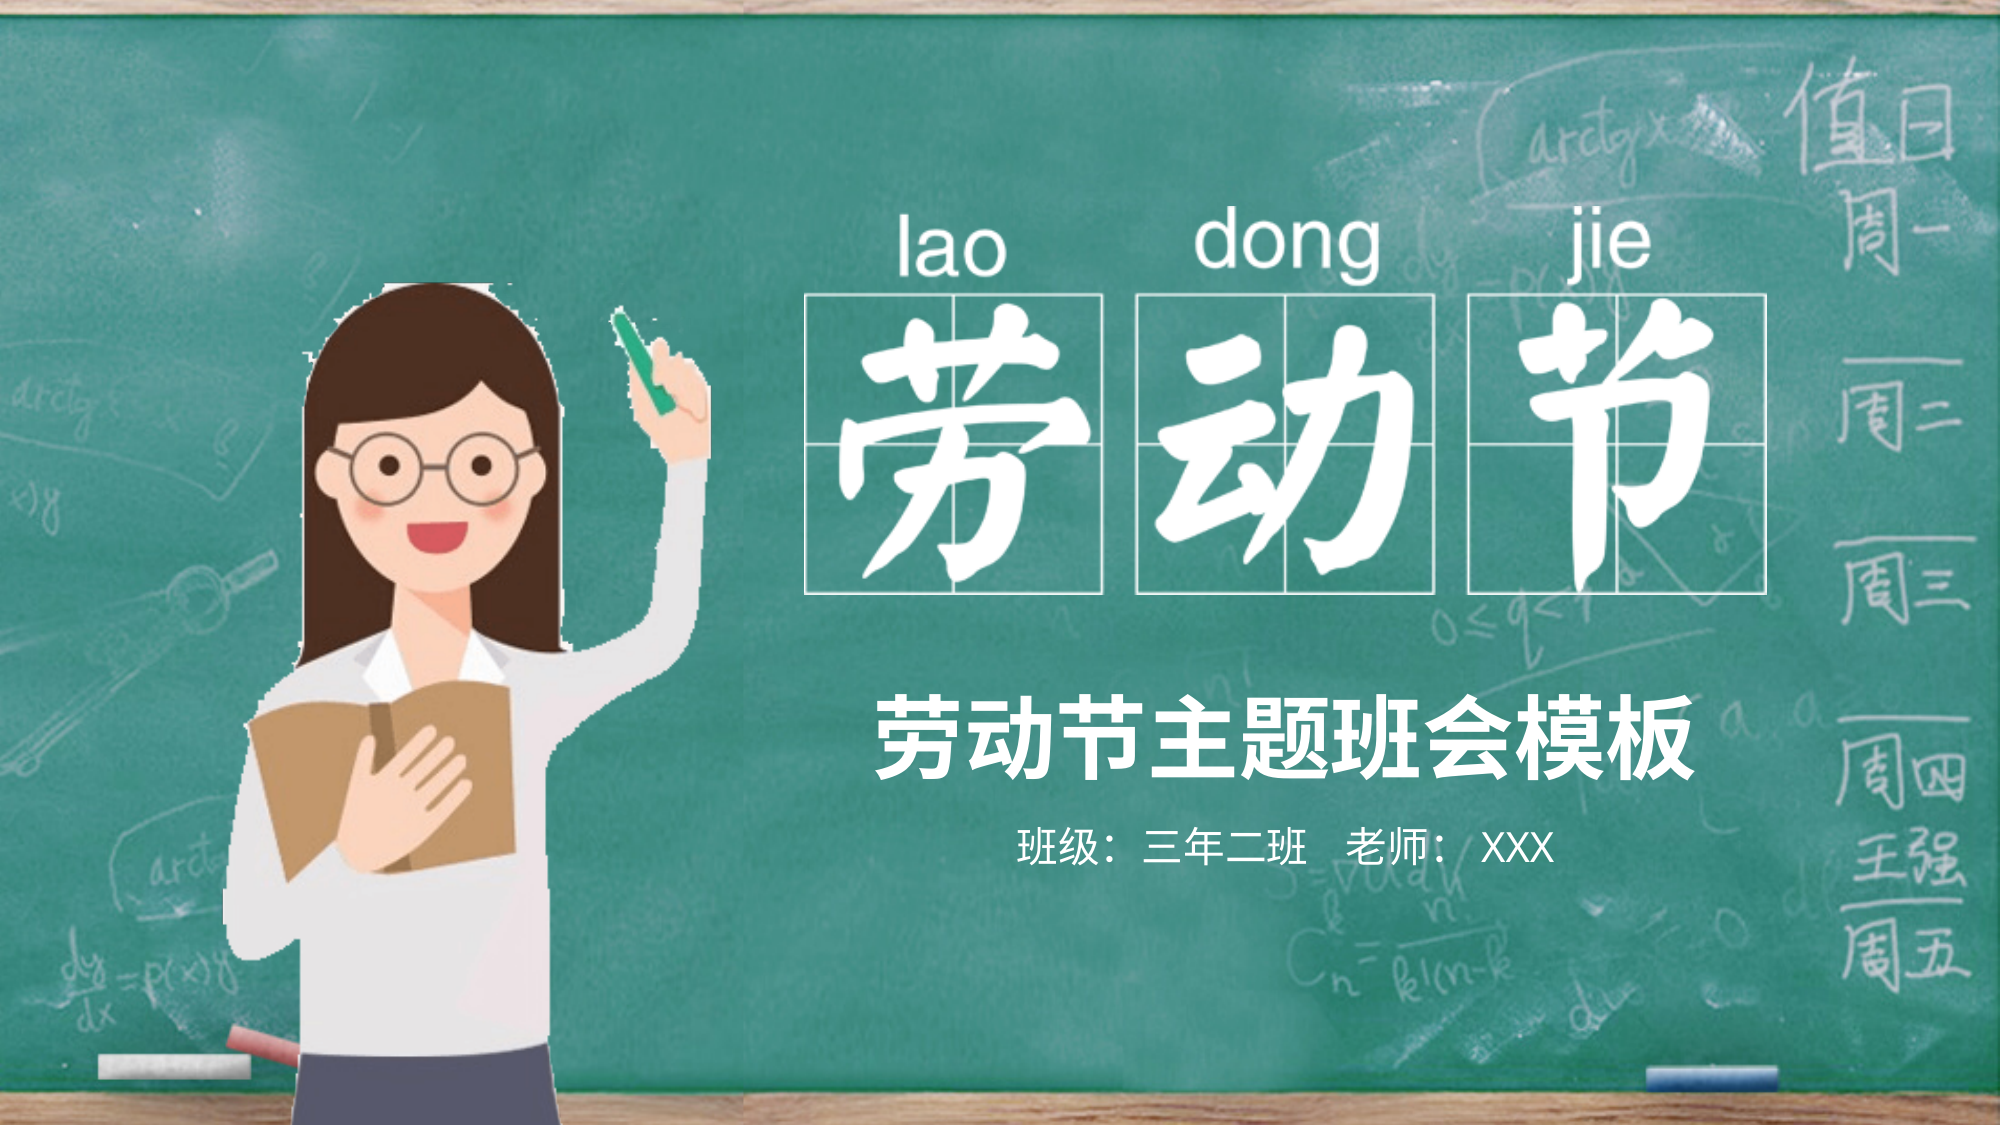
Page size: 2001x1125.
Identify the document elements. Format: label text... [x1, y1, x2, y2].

text_box 劳动节主题班会模板 [1161, 672, 1738, 798]
picture [0, 0, 2000, 1125]
text_box 班级：三年二班 老师：XXX [1161, 813, 1738, 878]
